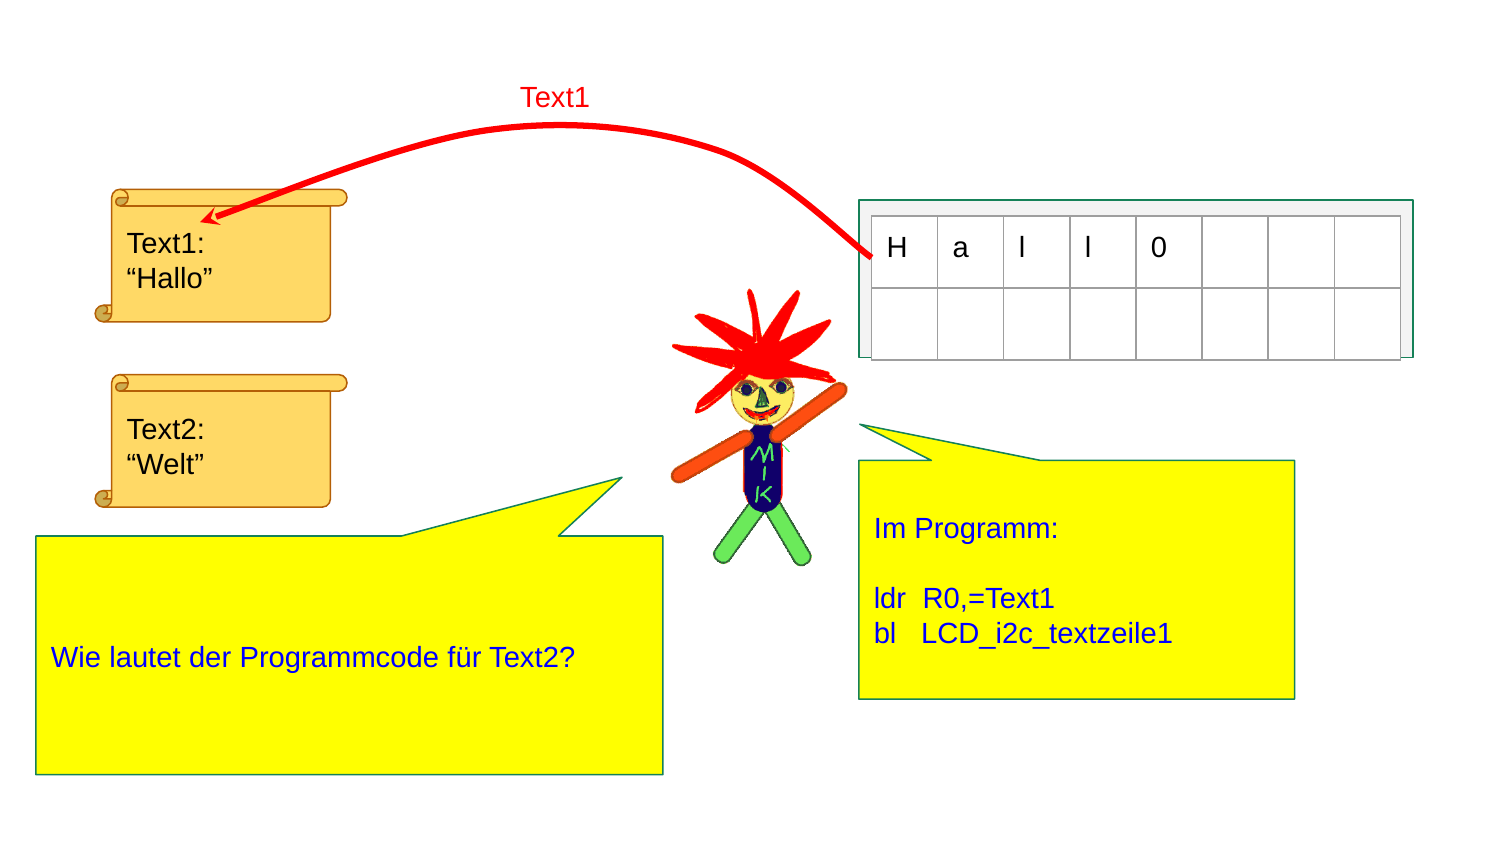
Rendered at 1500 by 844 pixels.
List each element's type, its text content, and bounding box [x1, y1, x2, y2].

text_box Im Programm: ldr R0,=Text1 bl LCD_i2c_textzeile1 [858, 425, 1295, 700]
table_cell [1137, 289, 1201, 359]
table_header H [872, 217, 937, 287]
table_cell [938, 289, 1003, 359]
table_header [1335, 217, 1400, 287]
text_box Text2: “Welt” [95, 374, 348, 508]
table_cell [1335, 289, 1400, 359]
table_header 0 [1137, 217, 1201, 287]
text_box Text1 [505, 63, 653, 126]
table_cell [1203, 289, 1267, 359]
table_header [1269, 217, 1334, 287]
table_header l [1004, 217, 1069, 287]
table_header l [1071, 217, 1135, 287]
text_box Text1: “Hallo” [95, 189, 331, 322]
text_box [858, 200, 1414, 358]
text_box Wie lautet der Programmcode für Text2? [35, 477, 663, 775]
table_header a [938, 217, 1003, 287]
table_header [1203, 217, 1267, 287]
table_cell [1269, 289, 1334, 359]
table_cell [1071, 289, 1135, 359]
table_cell [1004, 289, 1069, 359]
text_box [200, 126, 872, 258]
table_cell [872, 289, 937, 359]
picture [651, 281, 859, 573]
